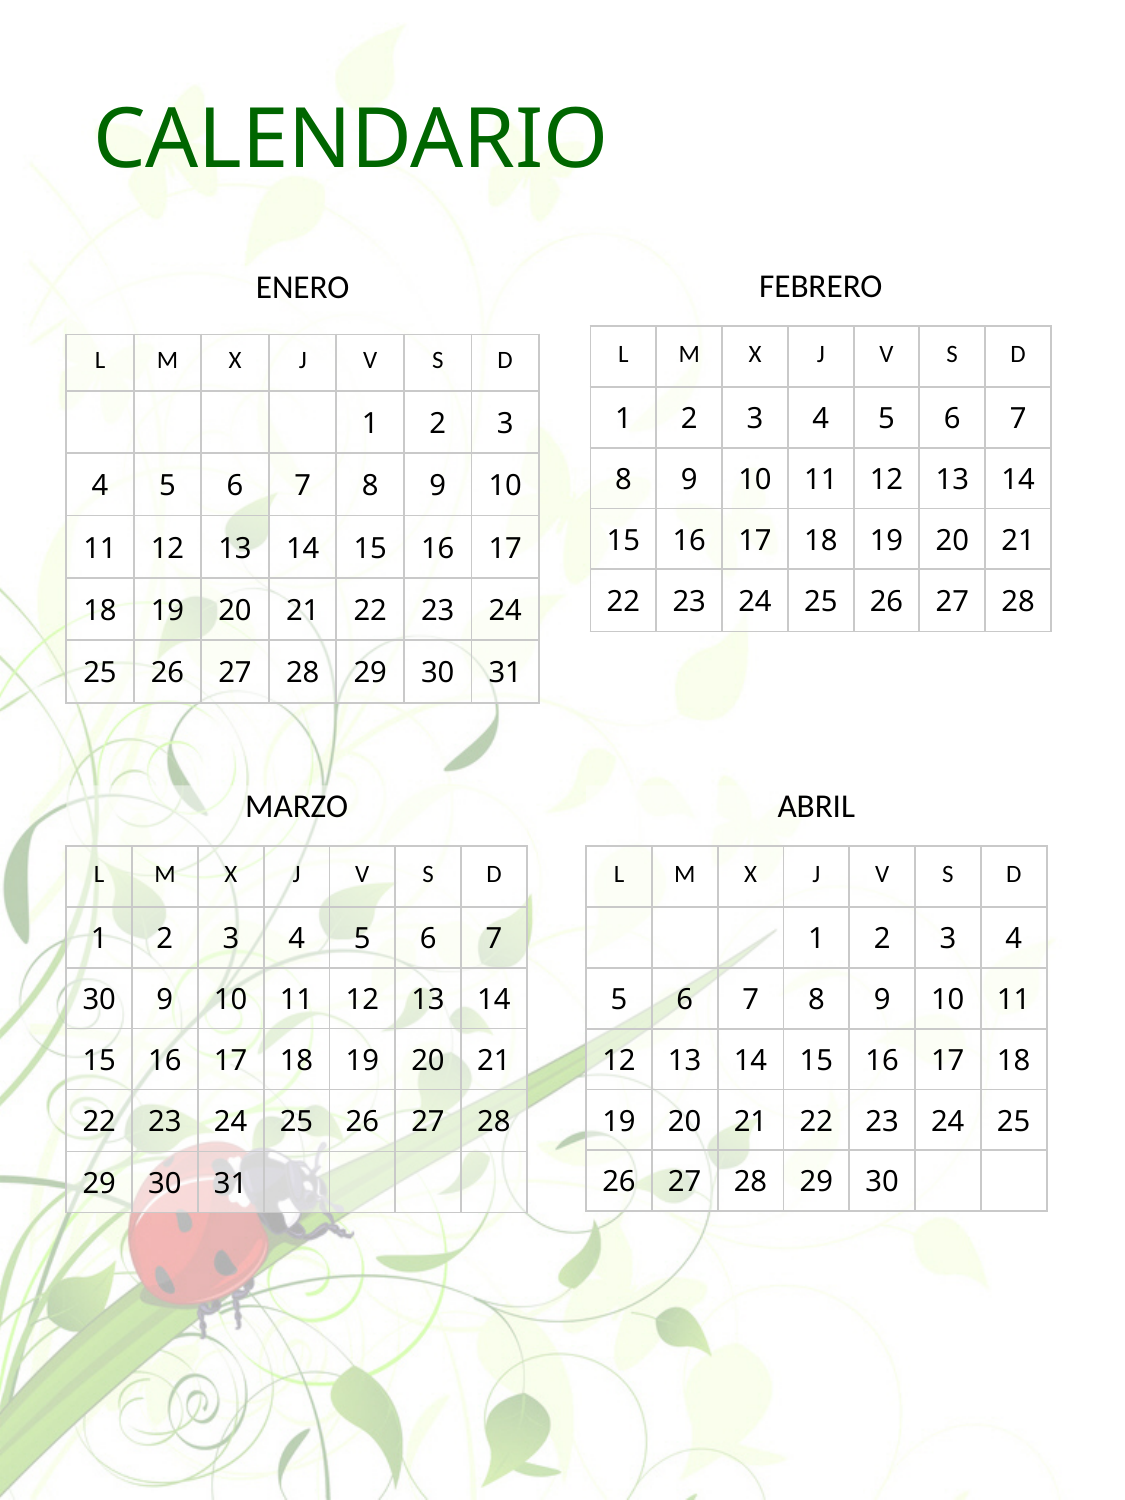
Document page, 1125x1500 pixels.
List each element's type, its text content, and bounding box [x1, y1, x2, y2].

table_cell 31 [472, 641, 538, 702]
table_cell 3 [199, 908, 263, 967]
table_cell 26 [330, 1090, 394, 1151]
table_cell 30 [405, 641, 471, 702]
table_cell J [270, 335, 335, 390]
table_cell J [784, 847, 848, 906]
table_cell 9 [405, 454, 471, 515]
table_cell 22 [784, 1090, 848, 1149]
table_cell 12 [330, 969, 394, 1028]
table_cell [462, 1152, 526, 1212]
table_cell 6 [202, 454, 268, 515]
table_cell 8 [337, 454, 403, 515]
table_cell M [135, 335, 200, 390]
table_cell D [986, 327, 1050, 386]
table_cell S [920, 327, 984, 386]
table_cell 28 [719, 1151, 783, 1210]
table_cell X [719, 847, 783, 906]
table_cell 17 [472, 516, 538, 577]
table_cell L [587, 847, 651, 906]
table_cell 21 [270, 579, 335, 639]
table_cell X [199, 847, 263, 906]
table_cell 21 [462, 1029, 526, 1089]
table_cell X [723, 327, 787, 386]
table_header MARZO [66, 785, 527, 845]
table_cell 14 [462, 969, 526, 1028]
table_cell 14 [986, 449, 1050, 508]
table_cell 26 [135, 641, 200, 702]
table_cell 9 [850, 969, 914, 1028]
table_cell 17 [723, 509, 787, 568]
table_header ABRIL [586, 785, 1047, 845]
table_cell M [133, 847, 197, 906]
table_cell 22 [67, 1090, 131, 1151]
table_cell V [850, 847, 914, 906]
table_cell [330, 1152, 394, 1212]
table_cell 3 [916, 908, 980, 967]
table_cell 20 [202, 579, 268, 639]
table_cell D [462, 847, 526, 906]
table_cell 14 [719, 1030, 783, 1089]
table_cell 18 [67, 579, 133, 639]
table_cell 29 [67, 1152, 131, 1212]
table_cell 5 [587, 969, 651, 1028]
table_cell 30 [133, 1152, 197, 1212]
table_cell 1 [784, 908, 848, 967]
table_cell 7 [986, 388, 1050, 447]
table_cell 31 [199, 1152, 263, 1212]
table_cell 29 [337, 641, 403, 702]
table_cell 6 [920, 388, 984, 447]
table_cell 20 [653, 1090, 717, 1149]
table_cell 19 [330, 1029, 394, 1089]
table_cell 15 [591, 509, 655, 568]
table_cell S [916, 847, 980, 906]
table_cell 15 [337, 516, 403, 577]
table_cell [396, 1152, 460, 1212]
table_cell 18 [265, 1029, 329, 1089]
table_cell S [405, 335, 471, 390]
table_cell 4 [67, 454, 133, 515]
table_cell 3 [723, 388, 787, 447]
table_cell 15 [67, 1029, 131, 1089]
table_cell 29 [784, 1151, 848, 1210]
table_cell 25 [789, 570, 853, 631]
table_cell 7 [270, 454, 335, 515]
table_cell 23 [405, 579, 471, 639]
table_cell 22 [337, 579, 403, 639]
table_cell [587, 908, 651, 967]
table_cell 28 [986, 570, 1050, 631]
table_cell D [982, 847, 1046, 906]
table_cell [67, 392, 133, 452]
table_cell 9 [133, 969, 197, 1028]
table_cell 13 [653, 1030, 717, 1089]
table_cell 24 [916, 1090, 980, 1149]
table_cell 1 [591, 388, 655, 447]
table_cell 8 [591, 449, 655, 508]
table_cell 19 [855, 509, 918, 568]
table_cell 24 [199, 1090, 263, 1151]
table_cell [916, 1151, 980, 1210]
title CALENDARIO [77, 40, 1049, 241]
table_cell M [657, 327, 721, 386]
table_cell 16 [657, 509, 721, 568]
table_cell 3 [472, 392, 538, 452]
table_cell V [330, 847, 394, 906]
table_cell 15 [784, 1030, 848, 1089]
table_cell 21 [719, 1090, 783, 1149]
table_header ENERO [66, 266, 539, 334]
table_cell 12 [855, 449, 918, 508]
table_cell 8 [784, 969, 848, 1028]
table_cell 19 [587, 1090, 651, 1149]
table_cell 13 [396, 969, 460, 1028]
table_cell [270, 392, 335, 452]
table_cell 2 [133, 908, 197, 967]
table_cell 1 [337, 392, 403, 452]
table_cell D [472, 335, 538, 390]
table_cell 10 [199, 969, 263, 1028]
table_cell 27 [920, 570, 984, 631]
table_cell L [67, 335, 133, 390]
table_cell [202, 392, 268, 452]
table_cell M [653, 847, 717, 906]
table_cell 25 [265, 1090, 329, 1151]
table_cell V [855, 327, 918, 386]
table_cell [653, 908, 717, 967]
table_cell 18 [982, 1030, 1046, 1089]
table_cell 14 [270, 516, 335, 577]
table_cell 27 [653, 1151, 717, 1210]
table_cell 30 [850, 1151, 914, 1210]
table_cell 28 [462, 1090, 526, 1151]
table_cell 17 [199, 1029, 263, 1089]
table_cell 7 [719, 969, 783, 1028]
table_cell V [337, 335, 403, 390]
table_cell 13 [920, 449, 984, 508]
table_cell 12 [135, 516, 200, 577]
table_cell 6 [653, 969, 717, 1028]
table_cell 25 [67, 641, 133, 702]
table_cell 11 [265, 969, 329, 1028]
table_cell L [67, 847, 131, 906]
table_cell 16 [850, 1030, 914, 1089]
table_cell [719, 908, 783, 967]
table_cell [265, 1152, 329, 1212]
table_cell 9 [657, 449, 721, 508]
table_cell 22 [591, 570, 655, 631]
table_cell 27 [396, 1090, 460, 1151]
table_cell 23 [657, 570, 721, 631]
table_cell 2 [657, 388, 721, 447]
table_cell 2 [850, 908, 914, 967]
table_cell [135, 392, 200, 452]
table_cell 26 [587, 1151, 651, 1210]
table_cell S [396, 847, 460, 906]
table_cell X [202, 335, 268, 390]
table_cell 28 [270, 641, 335, 702]
table_cell 23 [133, 1090, 197, 1151]
table_cell 2 [405, 392, 471, 452]
table_cell 4 [982, 908, 1046, 967]
table_cell J [265, 847, 329, 906]
table_header FEBRERO [591, 265, 1051, 325]
table_cell 11 [789, 449, 853, 508]
table_cell 5 [135, 454, 200, 515]
table_cell 13 [202, 516, 268, 577]
table_cell 17 [916, 1030, 980, 1089]
table_cell 10 [723, 449, 787, 508]
table_cell 10 [472, 454, 538, 515]
table_cell 24 [723, 570, 787, 631]
table_cell 1 [67, 908, 131, 967]
table_cell 20 [396, 1029, 460, 1089]
table_cell 10 [916, 969, 980, 1028]
table_cell 23 [850, 1090, 914, 1149]
picture [0, 0, 1125, 1500]
table_cell [982, 1151, 1046, 1210]
table_cell 6 [396, 908, 460, 967]
table_cell 30 [67, 969, 131, 1028]
table_cell 16 [405, 516, 471, 577]
table_cell 21 [986, 509, 1050, 568]
table_cell 4 [265, 908, 329, 967]
table_cell 12 [587, 1030, 651, 1089]
table_cell 24 [472, 579, 538, 639]
table_cell 26 [855, 570, 918, 631]
table_cell 11 [67, 516, 133, 577]
table_cell 7 [462, 908, 526, 967]
table_cell 19 [135, 579, 200, 639]
table_cell J [789, 327, 853, 386]
table_cell 11 [982, 969, 1046, 1028]
table_cell L [591, 327, 655, 386]
table_cell 16 [133, 1029, 197, 1089]
table_cell 27 [202, 641, 268, 702]
table_cell 18 [789, 509, 853, 568]
table_cell 20 [920, 509, 984, 568]
table_cell 5 [330, 908, 394, 967]
table_cell 5 [855, 388, 918, 447]
table_cell 4 [789, 388, 853, 447]
table_cell 25 [982, 1090, 1046, 1149]
